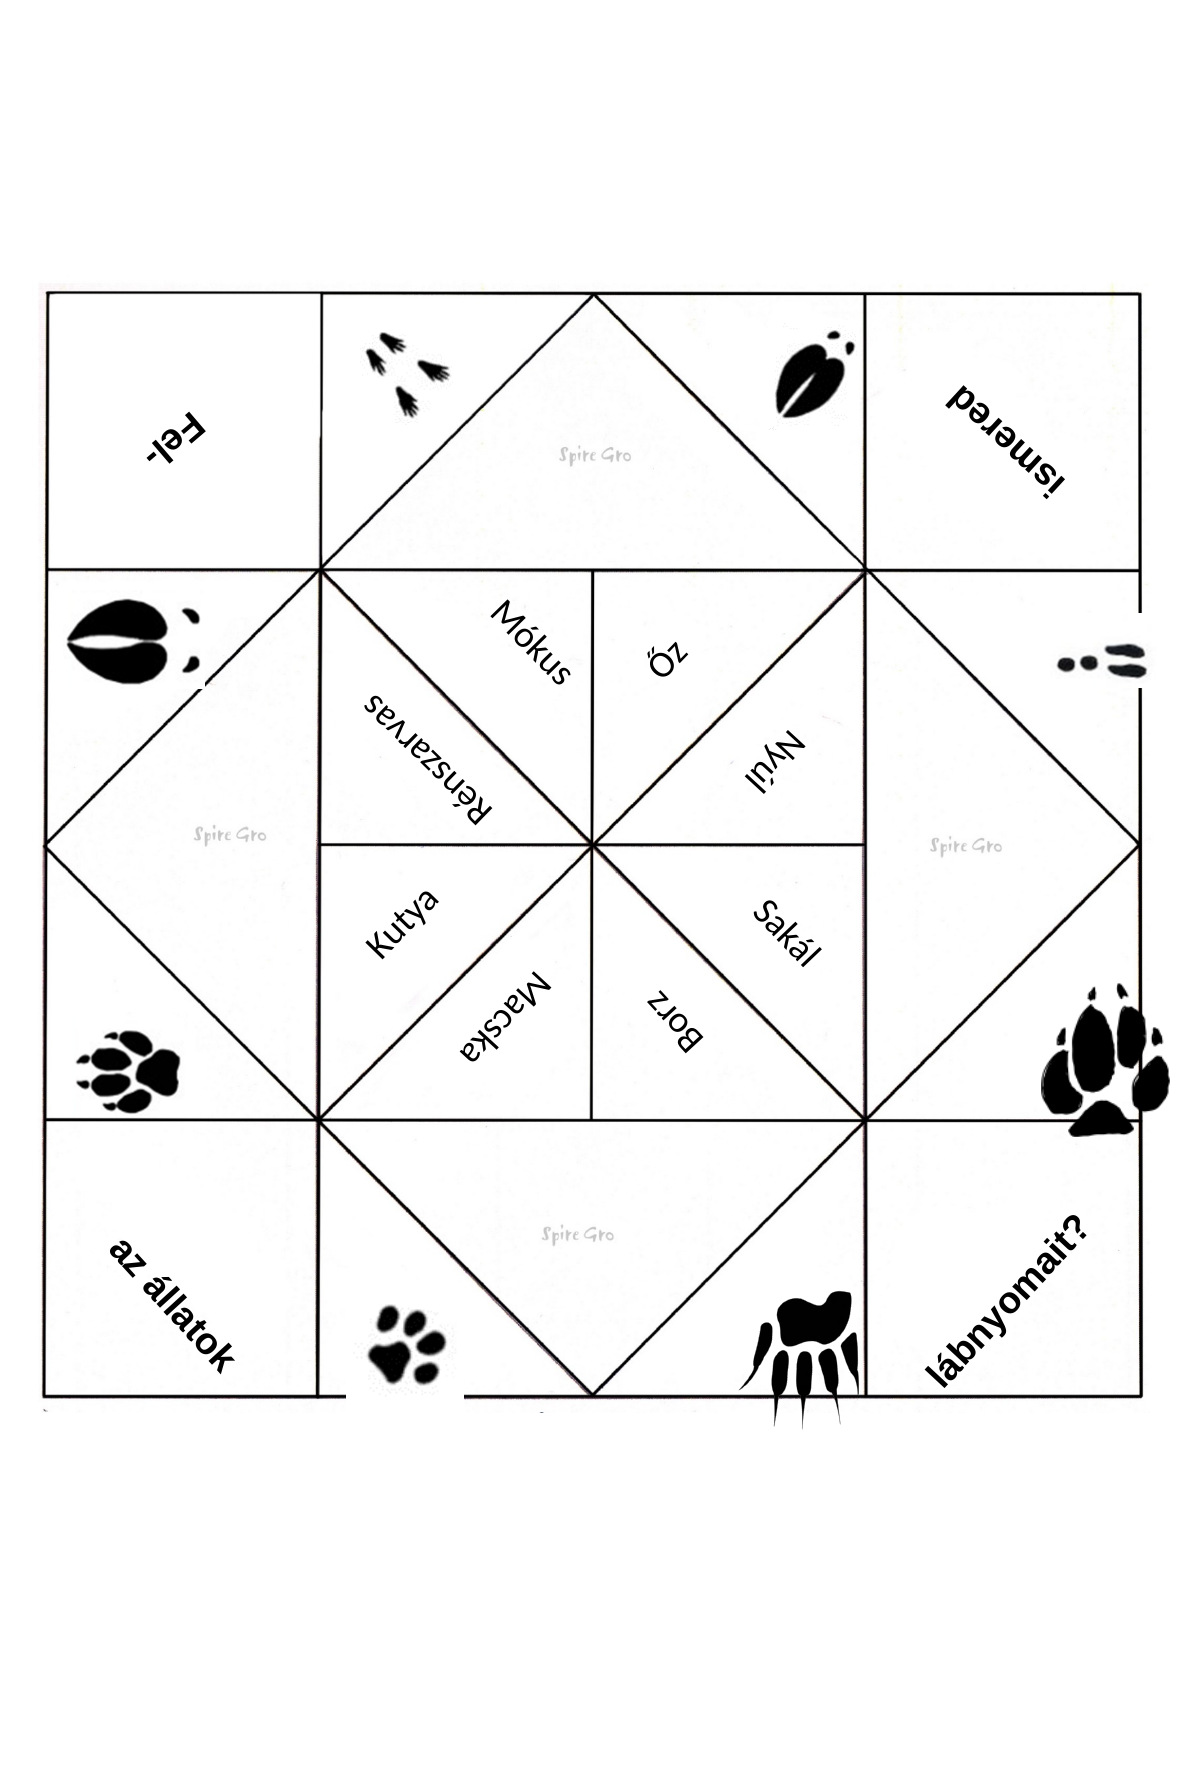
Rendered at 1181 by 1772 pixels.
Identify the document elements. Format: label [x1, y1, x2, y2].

picture [0, 272, 1181, 1444]
